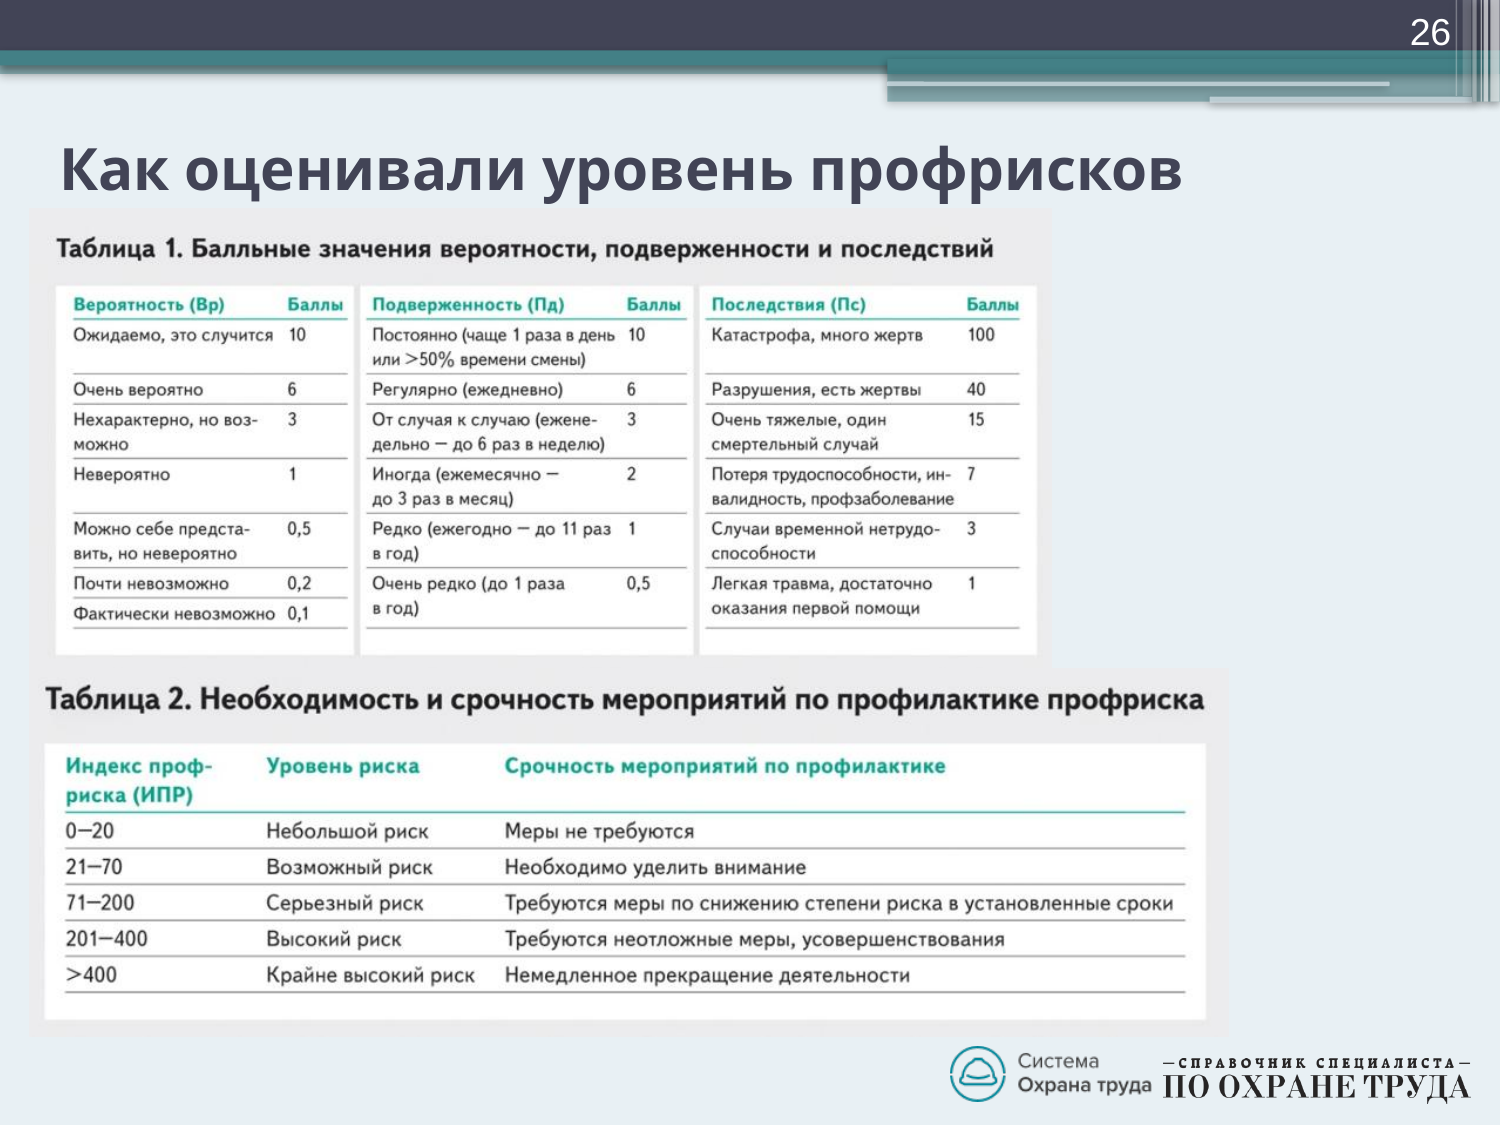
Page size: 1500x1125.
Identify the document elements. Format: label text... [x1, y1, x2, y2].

picture [1163, 1058, 1471, 1104]
slide_number 26 [1341, 0, 1466, 61]
picture [29, 207, 1229, 1037]
title Как оценивали уровень профрисков [44, 114, 1477, 220]
picture [950, 1046, 1152, 1103]
